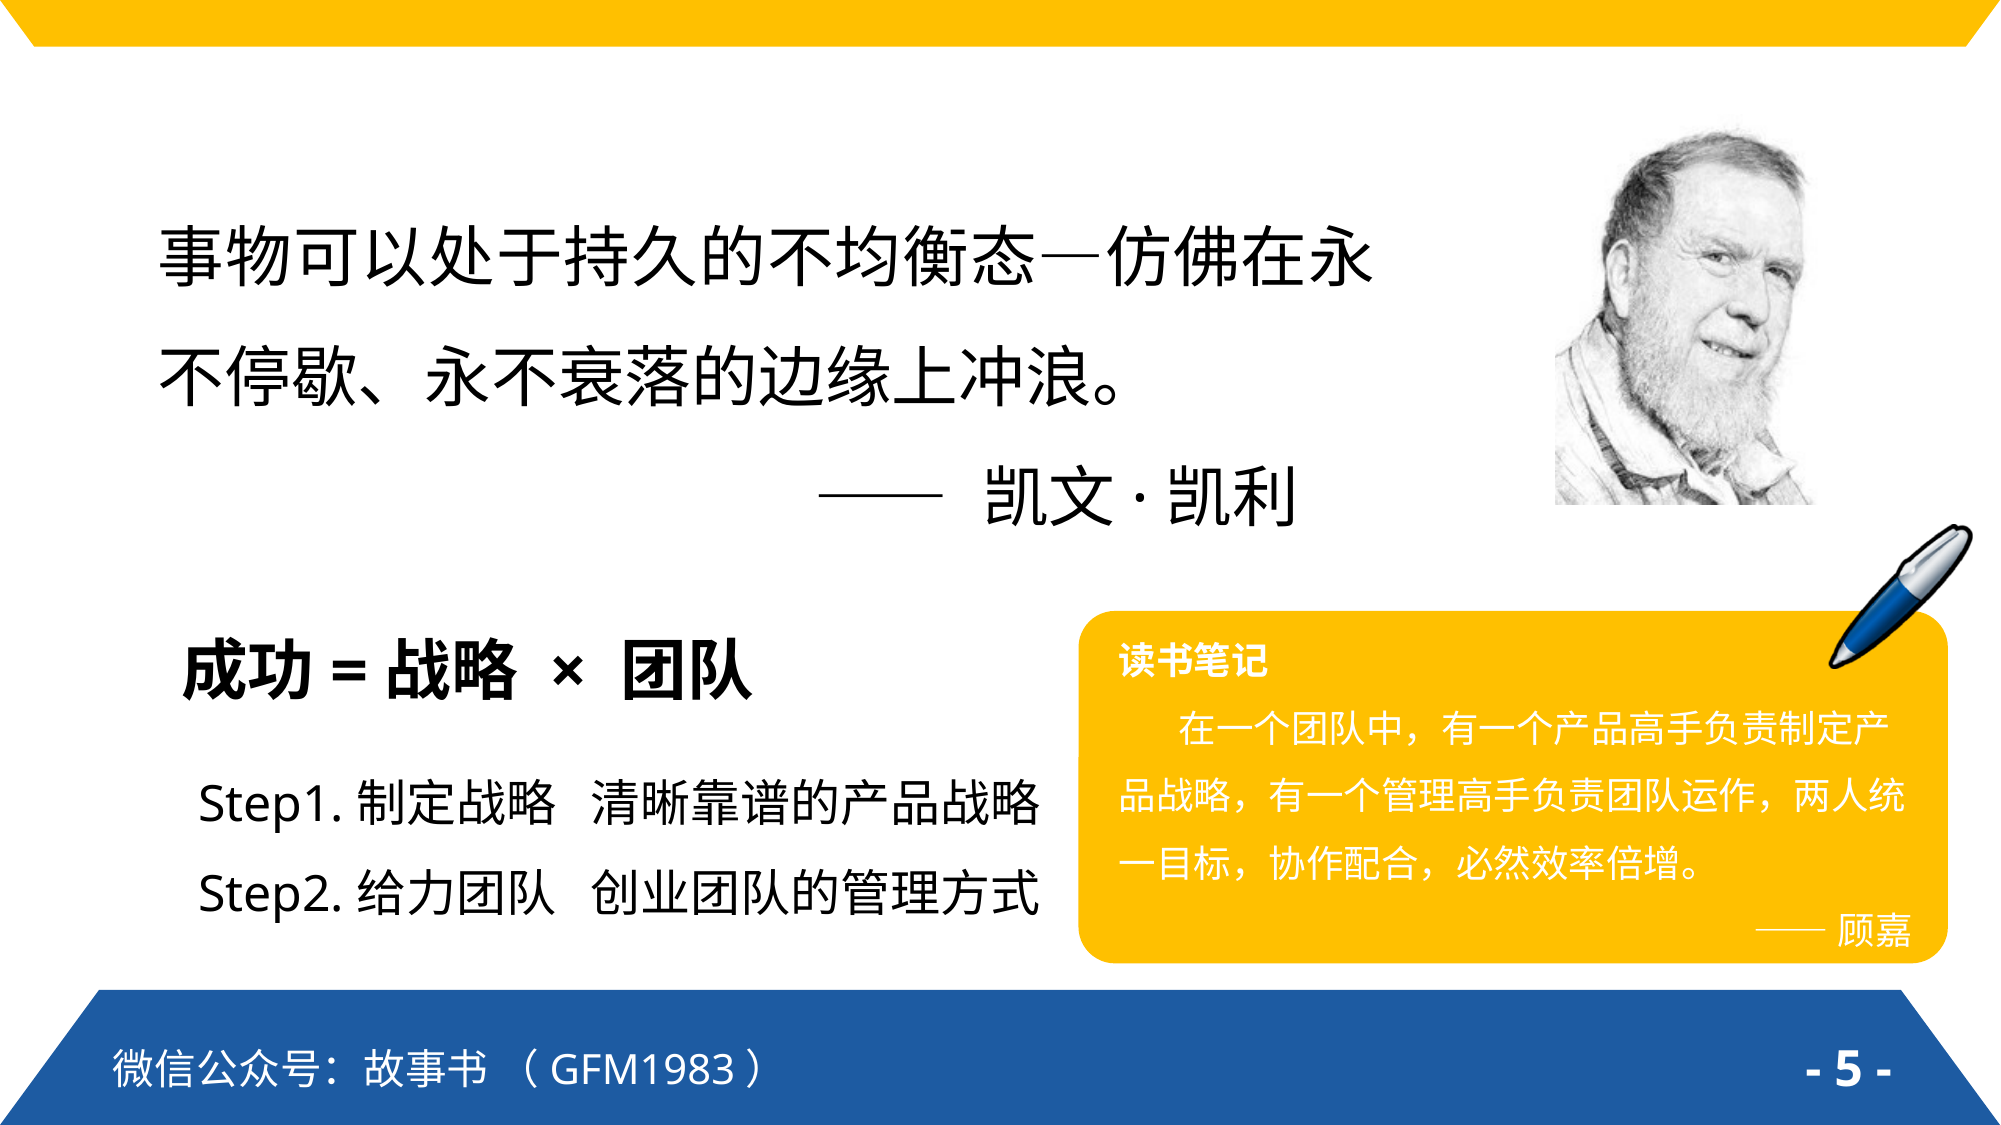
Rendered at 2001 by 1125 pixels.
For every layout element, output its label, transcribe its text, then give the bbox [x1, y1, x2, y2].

text_box [0, 0, 2000, 48]
text_box Step1.制定战略 清晰靠谱的产品战略 Step2.给力团队 创业团队的管理方式 [183, 733, 1056, 929]
text_box [0, 988, 2000, 1125]
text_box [1078, 610, 1948, 964]
text_box 微信公众号：故事书 （GFM1983） [98, 1035, 803, 1100]
picture [1554, 114, 1849, 505]
text_box - 5 - [1790, 1029, 1907, 1105]
text_box 事物可以处于持久的不均衡态—仿佛在永不停歇、永不衰落的边缘上冲浪。 —— 凯文·凯利 [142, 167, 1391, 542]
text_box 成功=战略 × 团队 [166, 620, 770, 715]
picture [1828, 524, 1973, 669]
